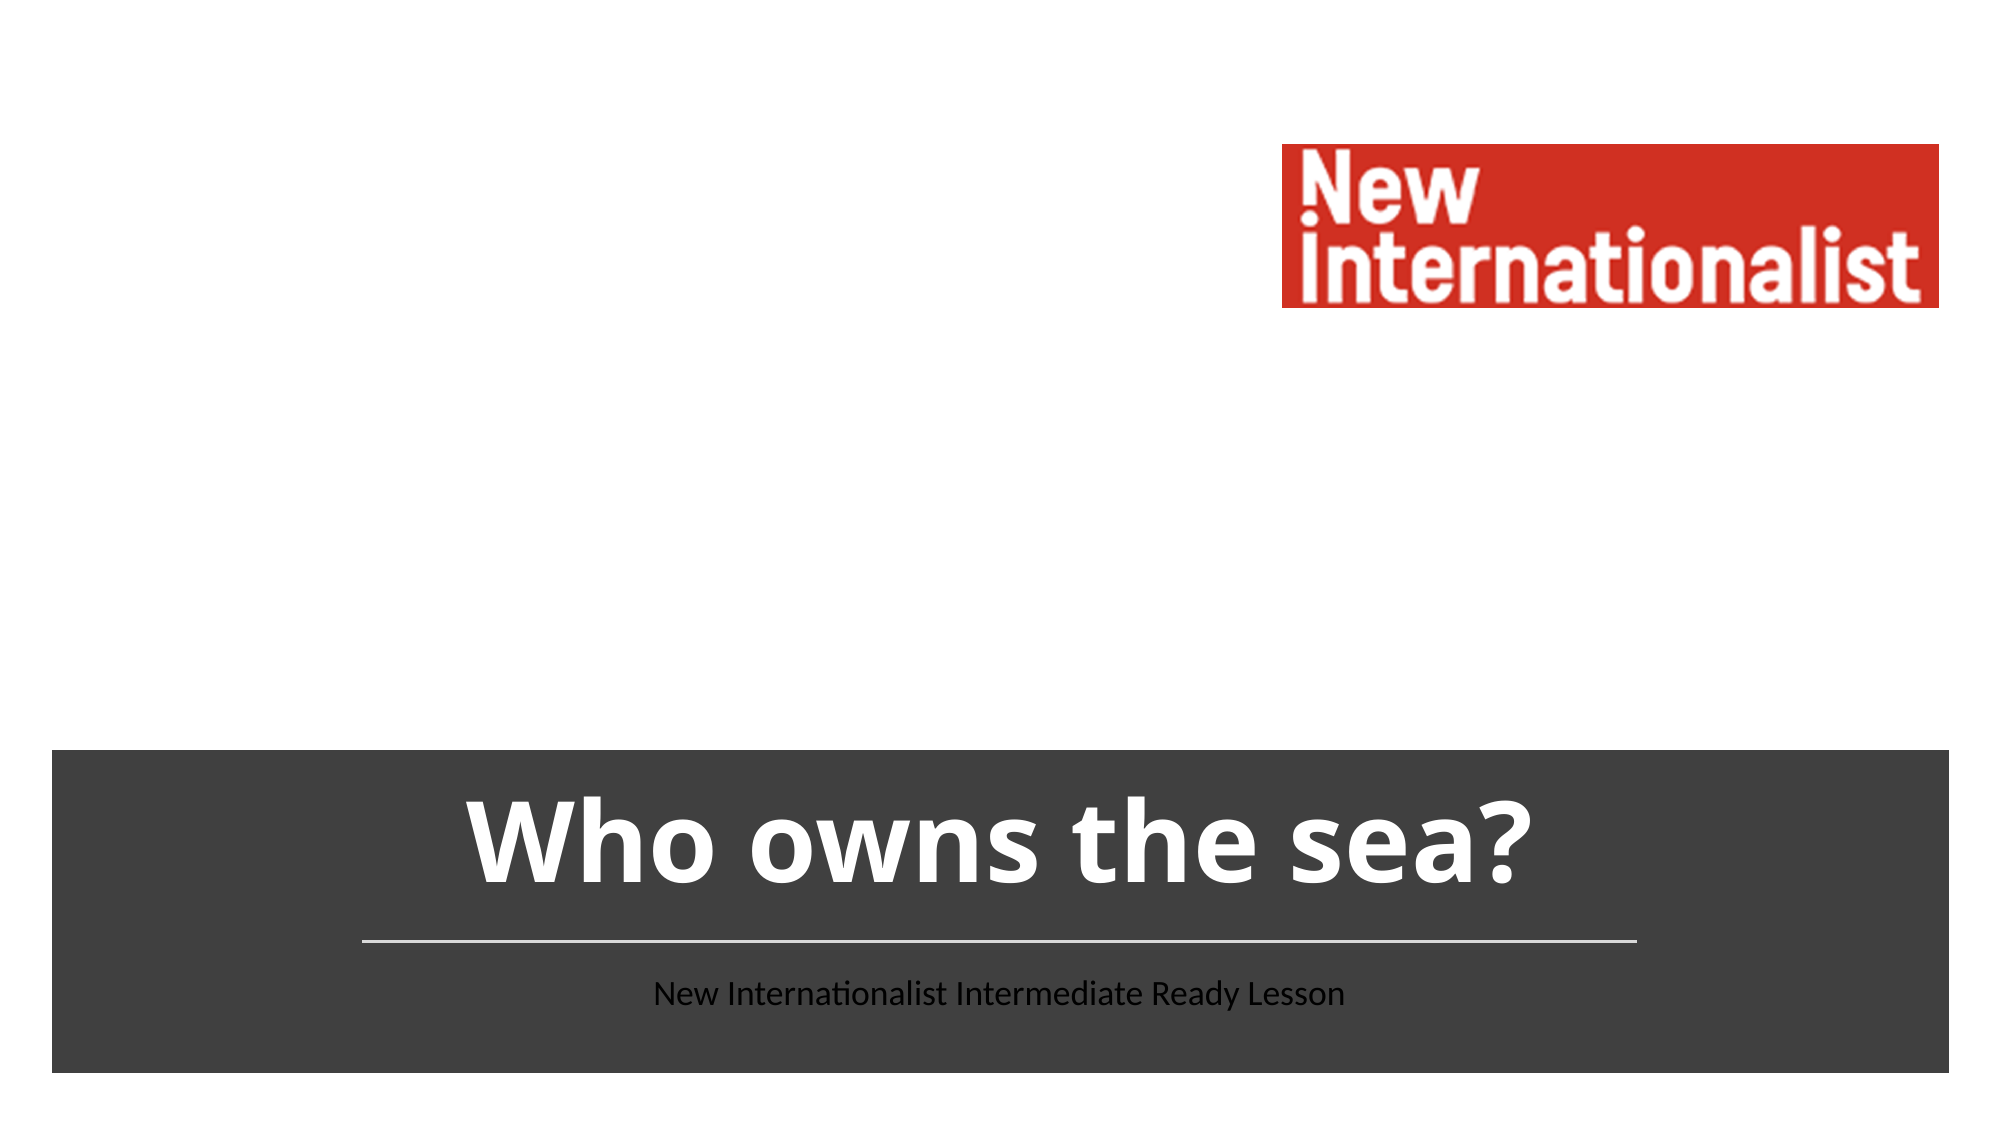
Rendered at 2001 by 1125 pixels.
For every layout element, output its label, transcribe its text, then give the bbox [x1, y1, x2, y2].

picture [1282, 144, 1939, 308]
title Who owns the sea? [86, 751, 1914, 915]
text_box [61, 759, 1939, 1064]
subtitle New Internationalist Intermediate Ready Lesson [249, 954, 1750, 1023]
